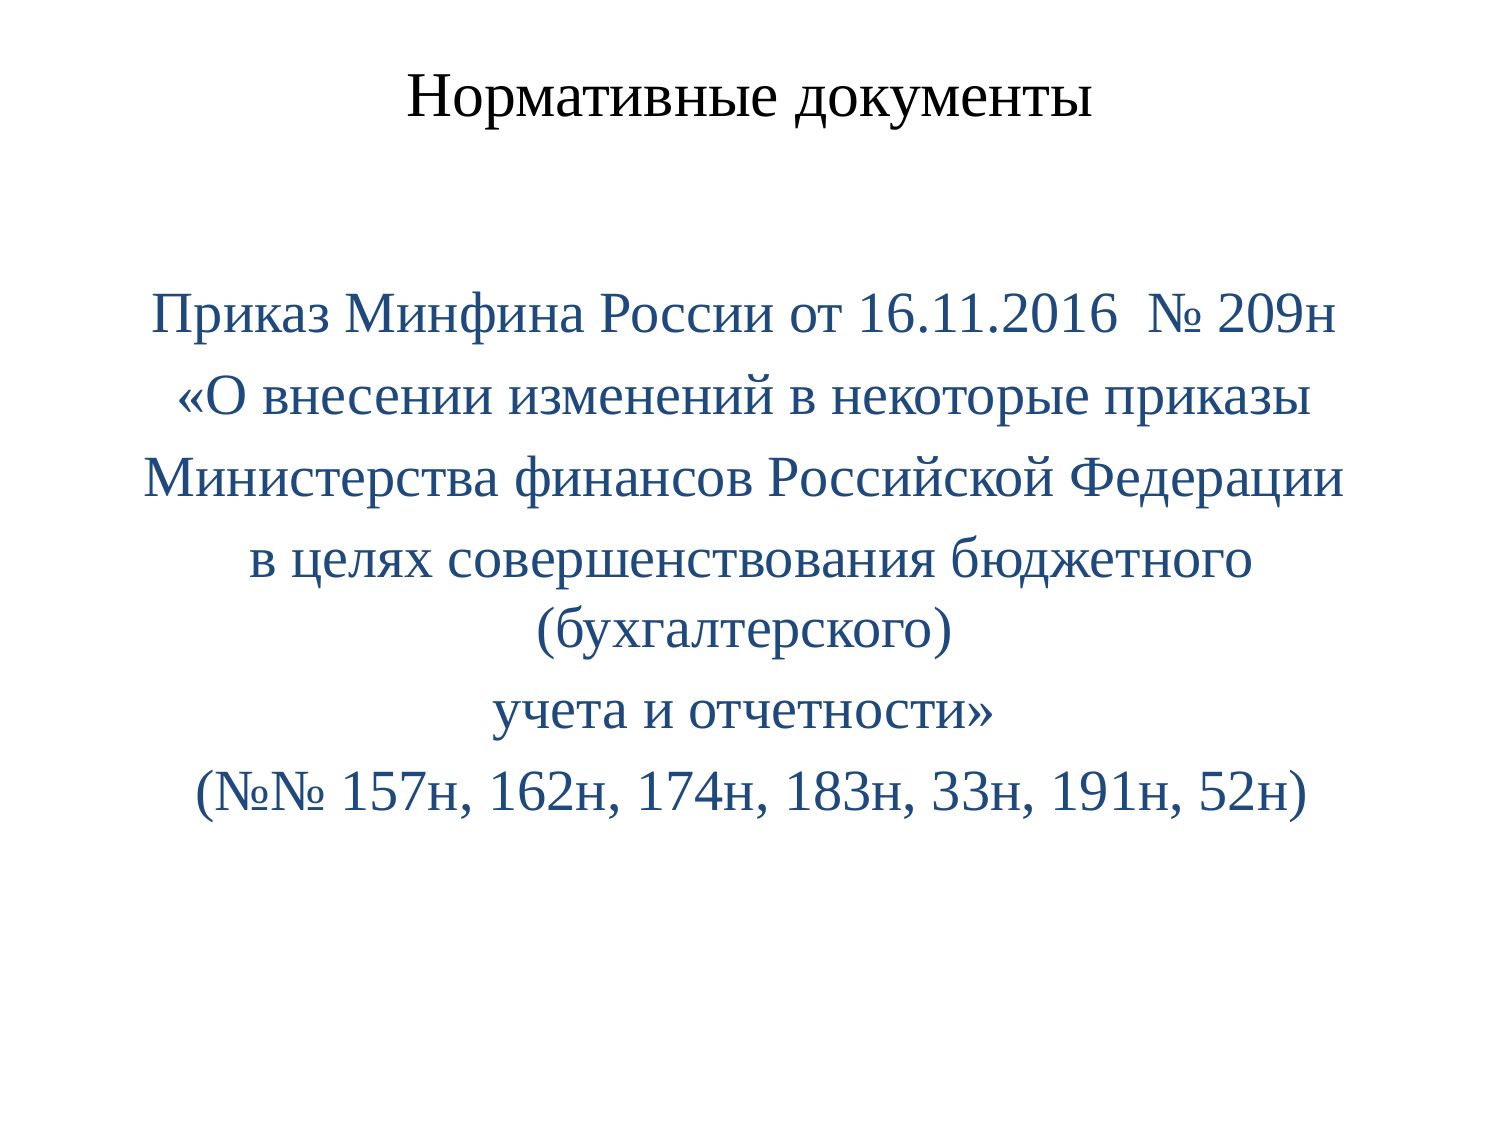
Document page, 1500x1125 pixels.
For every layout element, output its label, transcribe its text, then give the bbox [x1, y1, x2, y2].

list Приказ Минфина России от 16.11.2016 № 209н «О внесении изменений в некоторые приказы Министерства финансов Российской Федерации в целях совершенствования бюджетного (бухгалтерского) учета и отчетности» (№№ 157н, 162н, 174н, 183н, 33н, 191н, 52н) [76, 267, 1427, 894]
title Нормативные документы [75, 45, 1425, 138]
